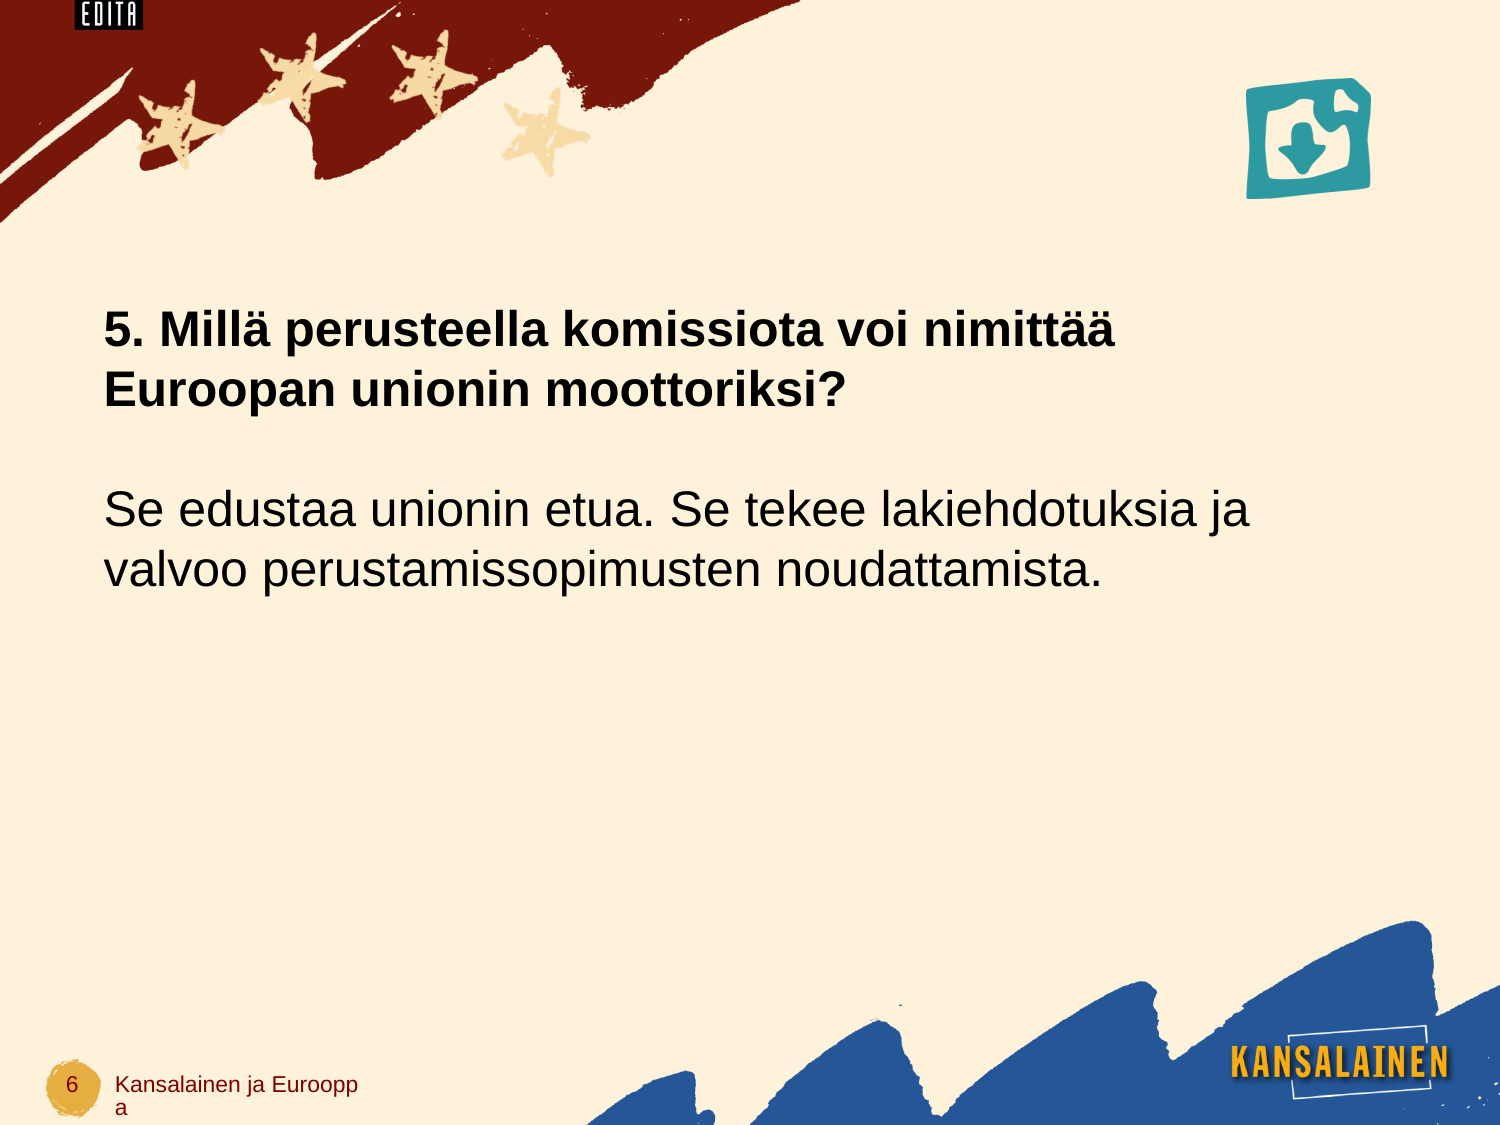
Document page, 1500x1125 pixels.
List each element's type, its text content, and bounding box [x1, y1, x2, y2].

text_box 5. Millä perusteella komissiota voi nimittää Euroopan unionin moottoriksi? Se edustaa unionin etua. Se tekee lakiehdotuksia ja valvoo perustamissopimusten noudattamista. [88, 289, 1376, 605]
slide_number 6 [37, 1062, 99, 1125]
picture [0, 0, 1500, 1125]
footer Kansalainen ja Eurooppa [99, 1062, 376, 1125]
